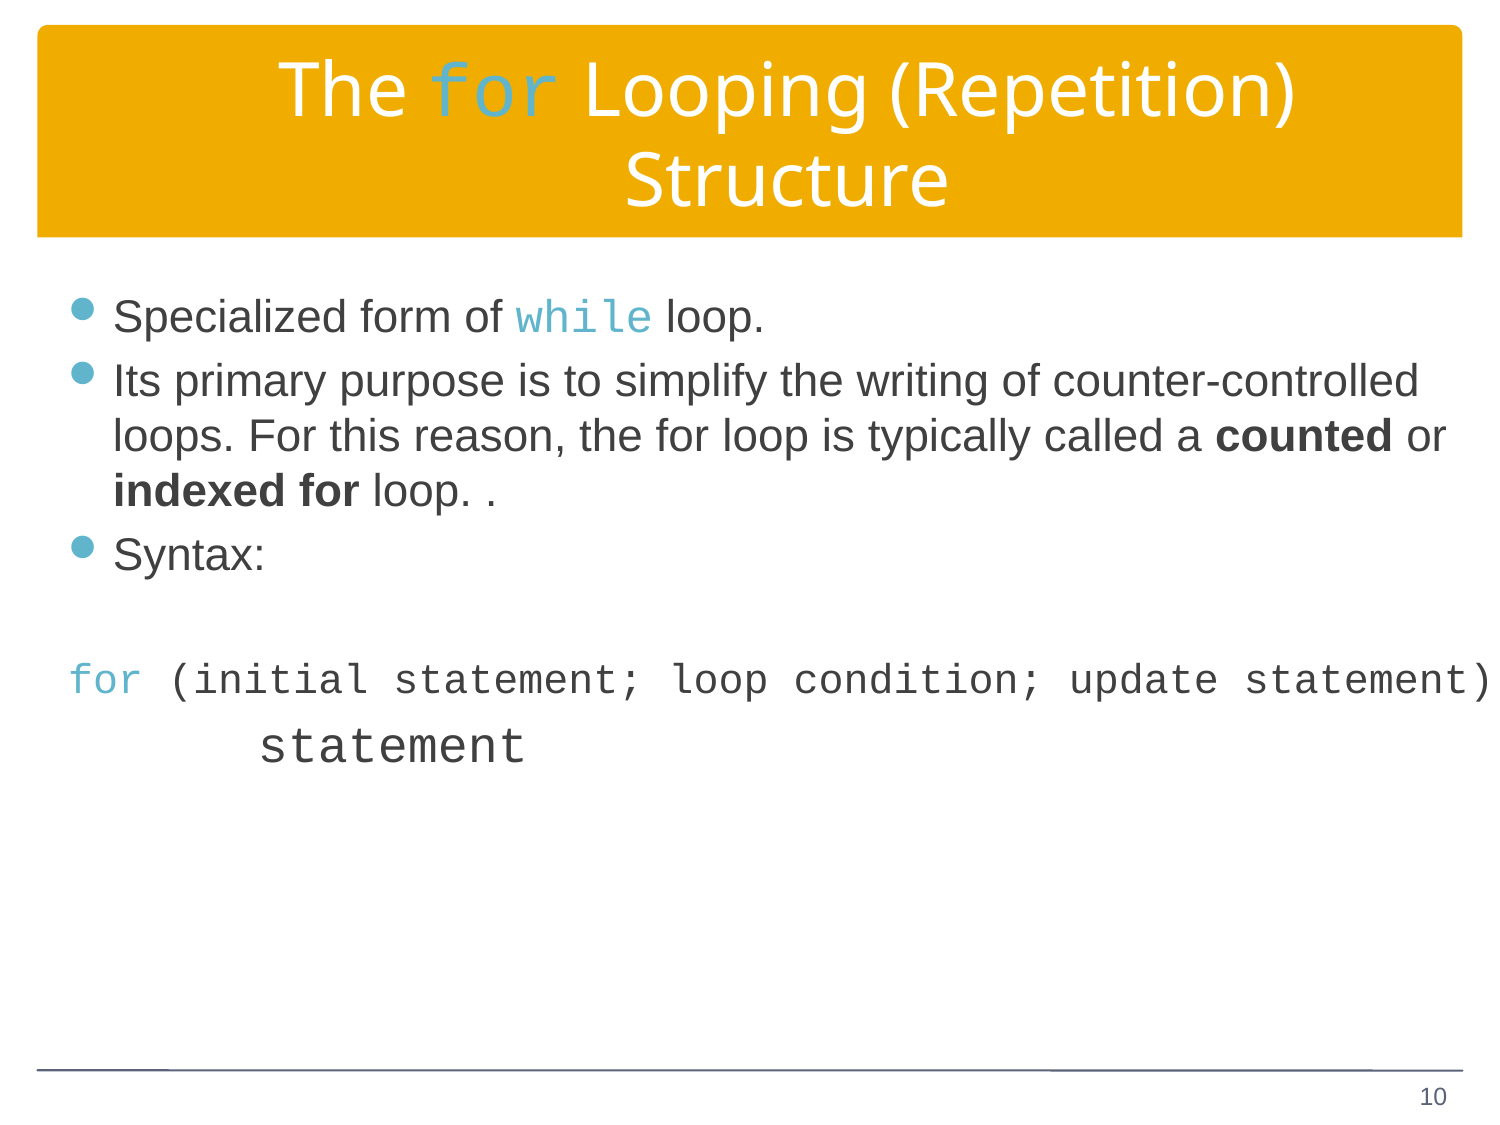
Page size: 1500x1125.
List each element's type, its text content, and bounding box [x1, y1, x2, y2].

slide_number 10 [1112, 1069, 1463, 1123]
list Specialized form of while loop. Its primary purpose is to simplify the writing of counter-controlled loops. For this reason, the for loop is typically called a counted or indexed for loop. . Syntax: for (initial statement; loop condition; update statement) statement [52, 278, 1500, 1017]
title The for Looping (Repetition) Structure [149, 49, 1426, 213]
